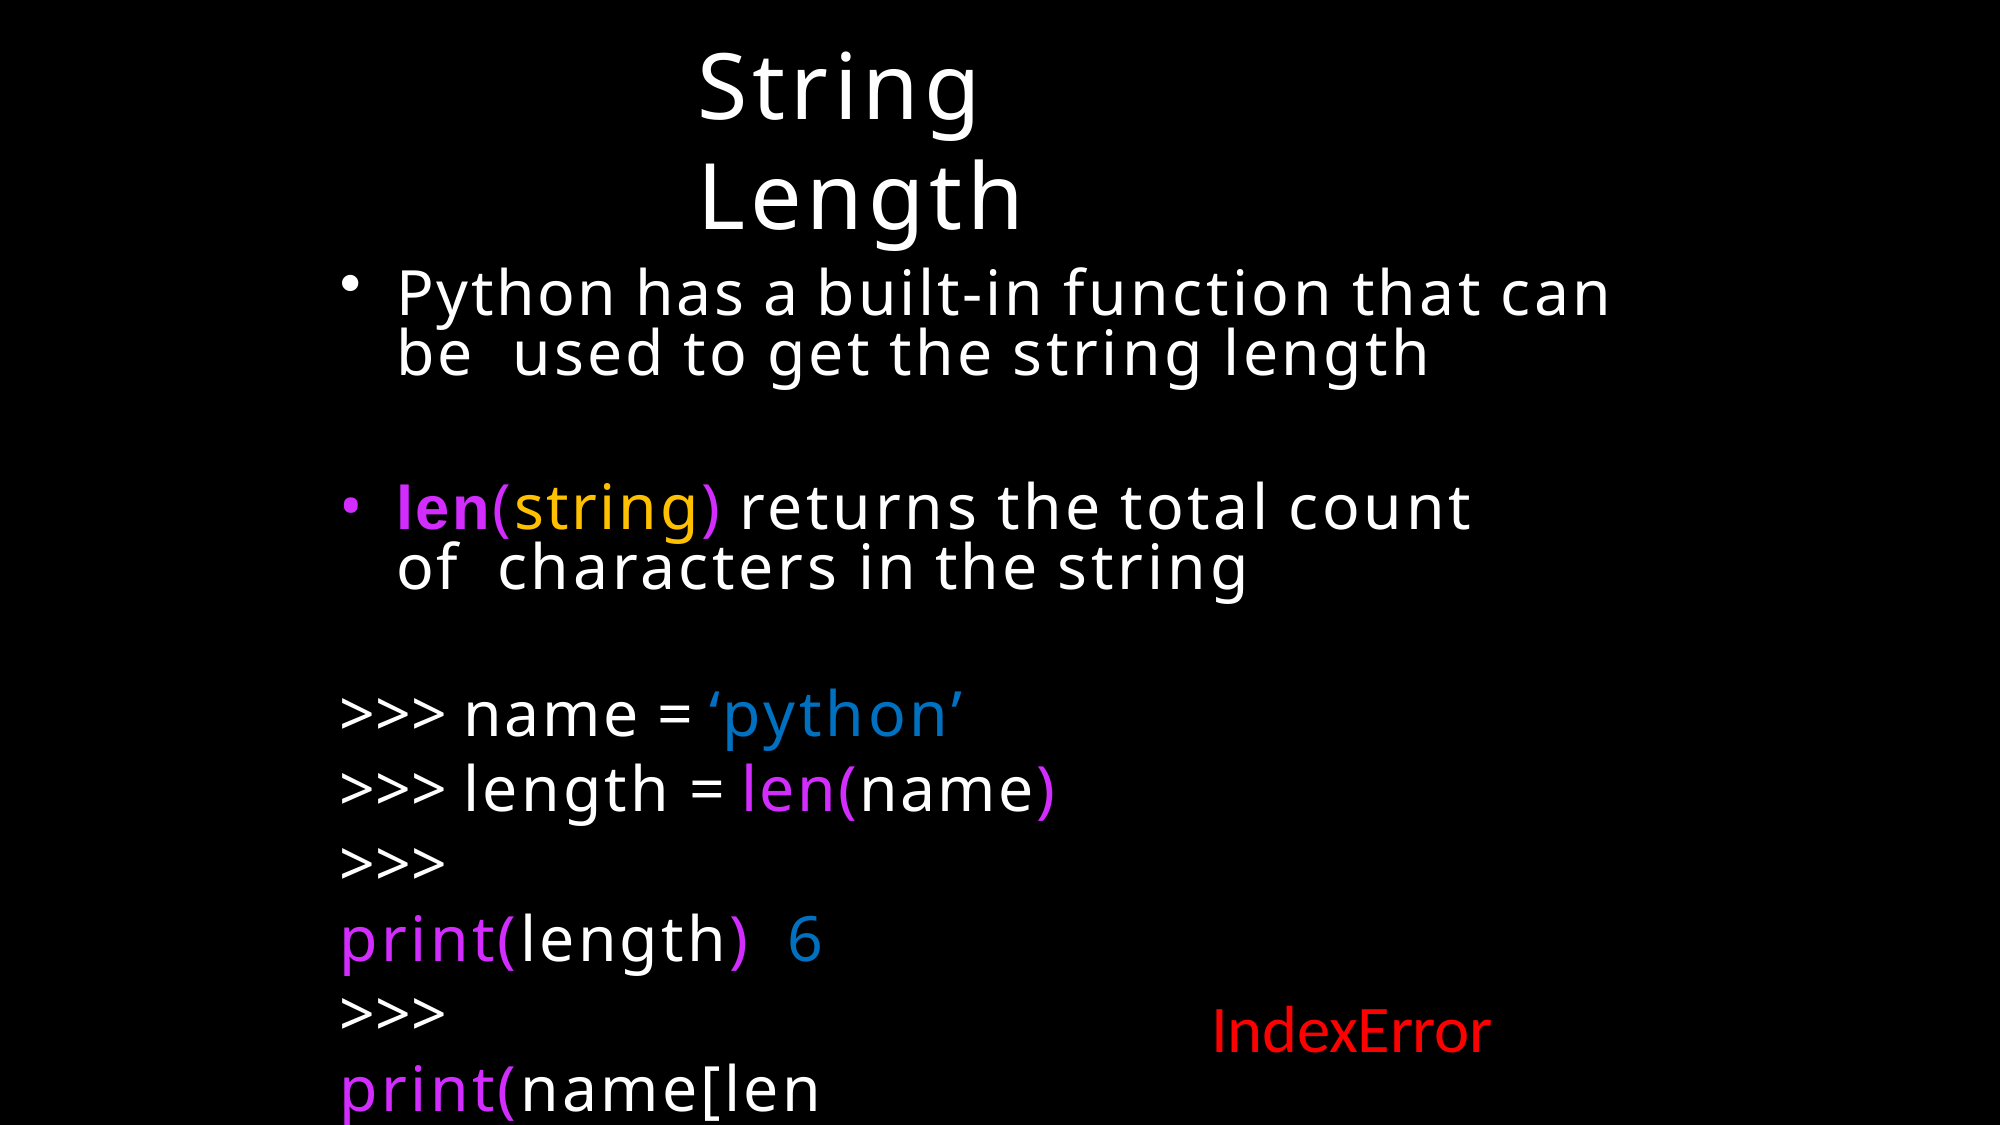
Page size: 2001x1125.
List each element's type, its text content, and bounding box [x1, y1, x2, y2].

text_box >>> name = ‘python’ >>> length = len(name) >>> print(length) 6 >>> print(name[length]) [337, 671, 1058, 1125]
text_box Python has a built-in function that can be used to get the string length len(string) returns the total count of characters in the string [337, 251, 1627, 603]
text_box IndexError [1209, 983, 1498, 1066]
title String Length [695, 25, 1305, 248]
